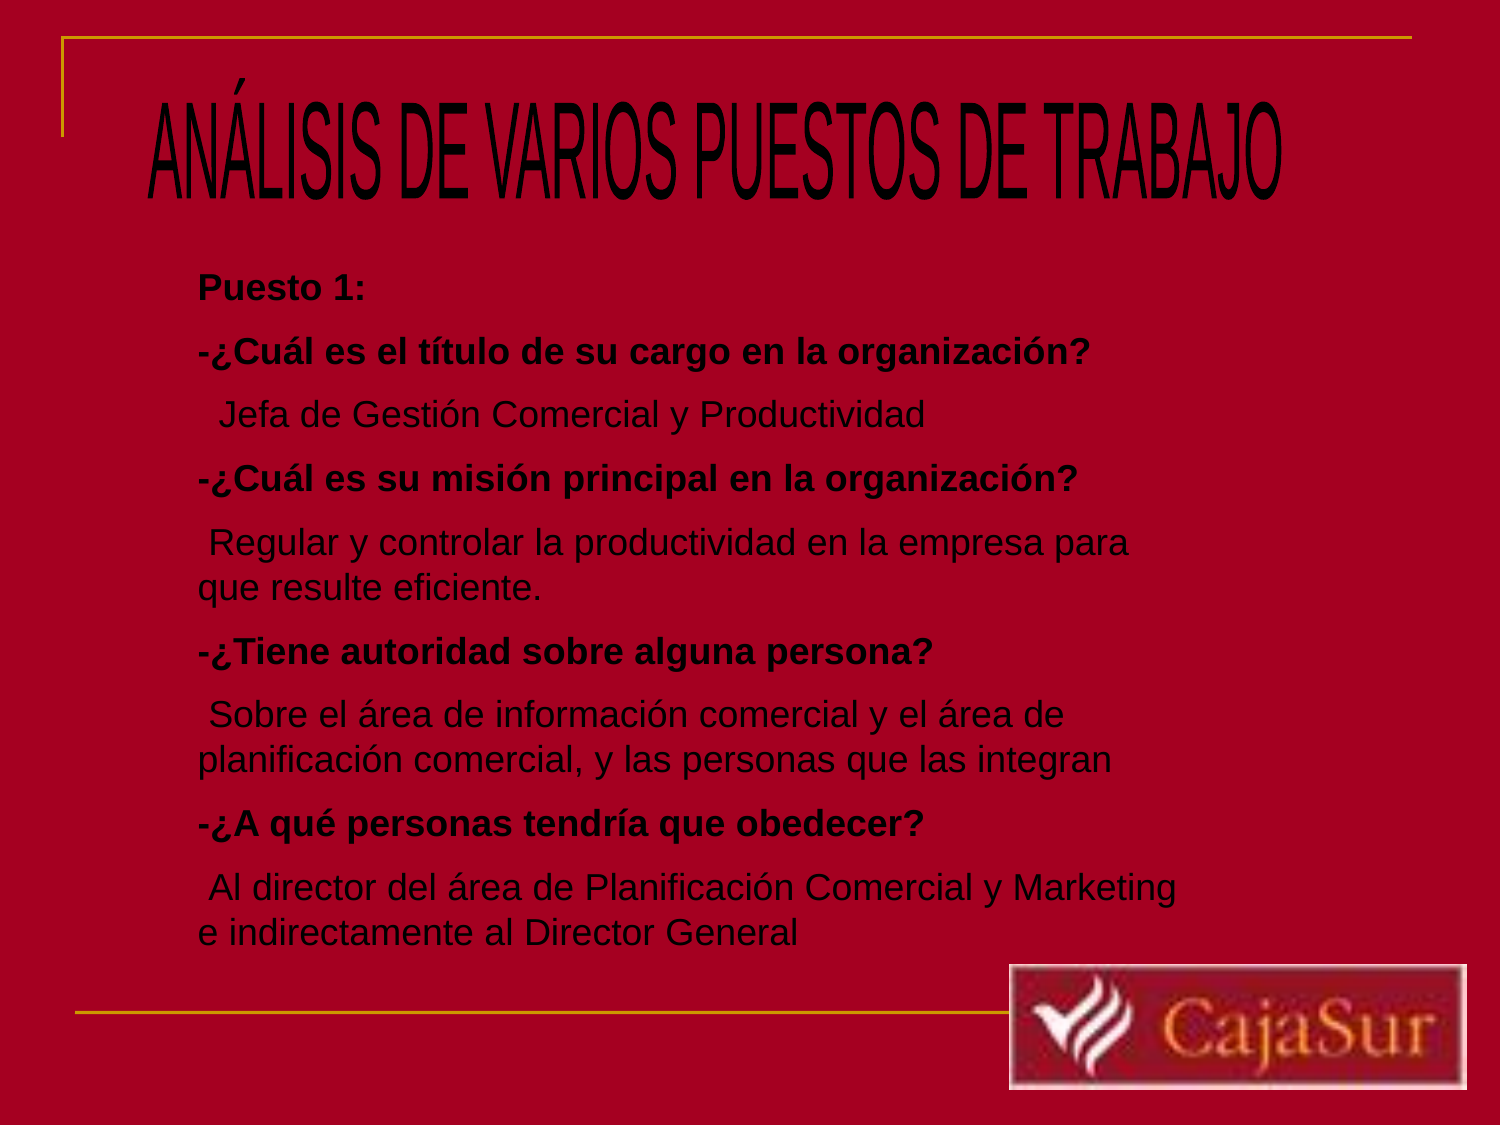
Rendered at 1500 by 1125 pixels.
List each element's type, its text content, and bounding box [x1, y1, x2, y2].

picture [1009, 963, 1467, 1091]
text_box Puesto 1: -¿Cuál es el título de su cargo en la organización? Jefa de Gestión Comercial y Productividad -¿Cuál es su misión principal en la organización? Regular y controlar la productividad en la empresa para que resulte eficiente. -¿Tiene autoridad sobre alguna persona? Sobre el área de información comercial y el área de planificación comercial, y las personas que las integran -¿A qué personas tendría que obedecer? Al director del área de Planificación Comercial y Marketing e indirectamente al Director General [183, 255, 1199, 961]
